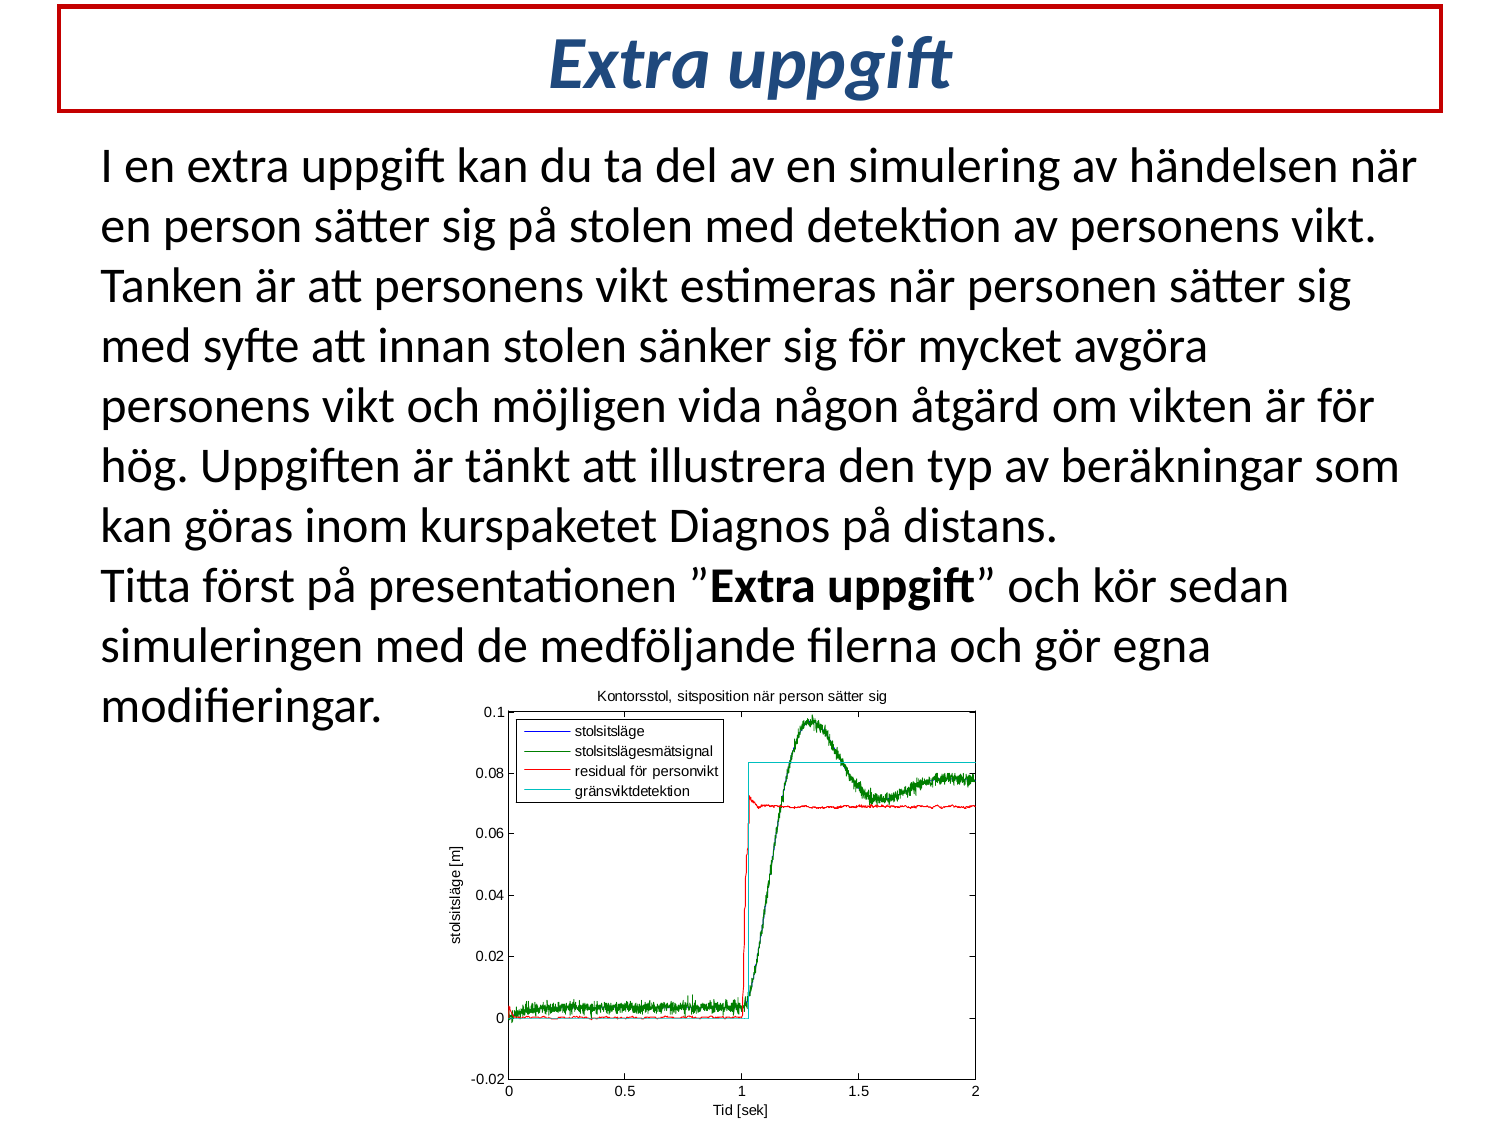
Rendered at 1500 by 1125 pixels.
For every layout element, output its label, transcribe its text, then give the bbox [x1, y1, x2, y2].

text_box Extra uppgift [59, 6, 1442, 111]
picture [430, 677, 1034, 1125]
text_box I en extra uppgift kan du ta del av en simulering av händelsen när en person sätter sig på stolen med detektion av personens vikt. Tanken är att personens vikt estimeras när personen sätter sig med syfte att innan stolen sänker sig för mycket avgöra personens vikt och möjligen vida någon åtgärd om vikten är för hög. Uppgiften är tänkt att illustrera den typ av beräkningar som kan göras inom kurspaketet Diagnos på distans. Titta först på presentationen ”Extra uppgift” och kör sedan simuleringen med de medföljande filerna och gör egna modifieringar. [29, 125, 1438, 562]
